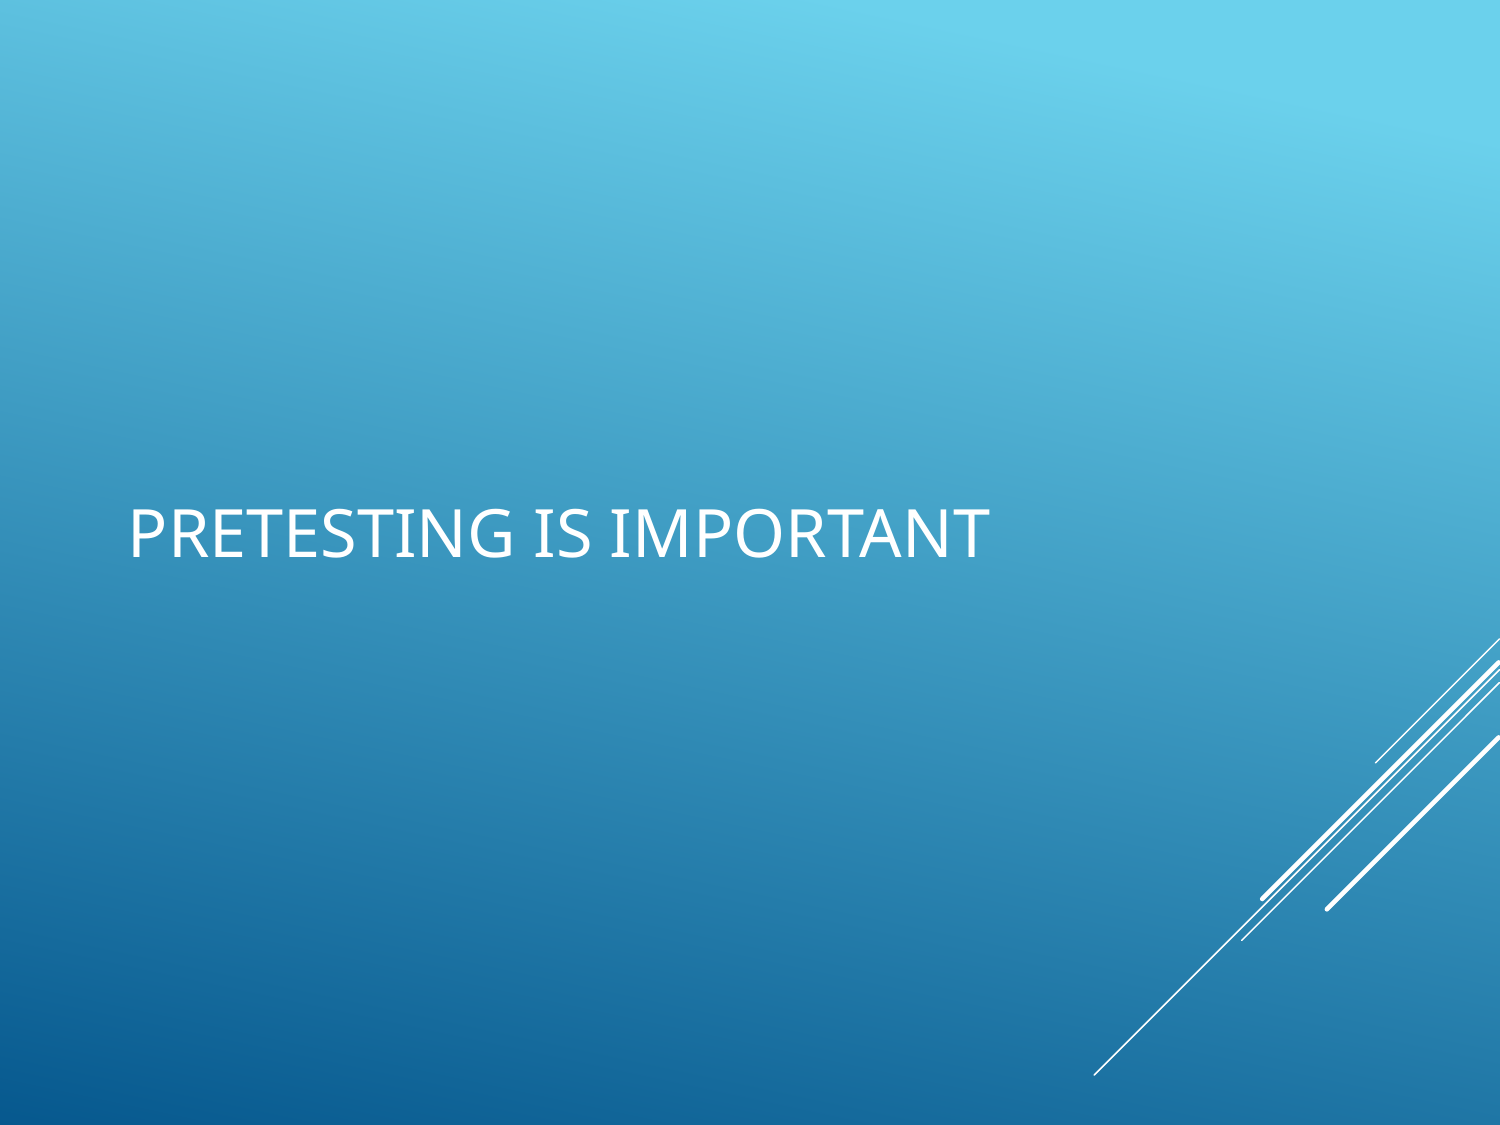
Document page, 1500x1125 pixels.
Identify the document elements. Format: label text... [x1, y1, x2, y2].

title Pretesting is Important [112, 437, 1388, 625]
